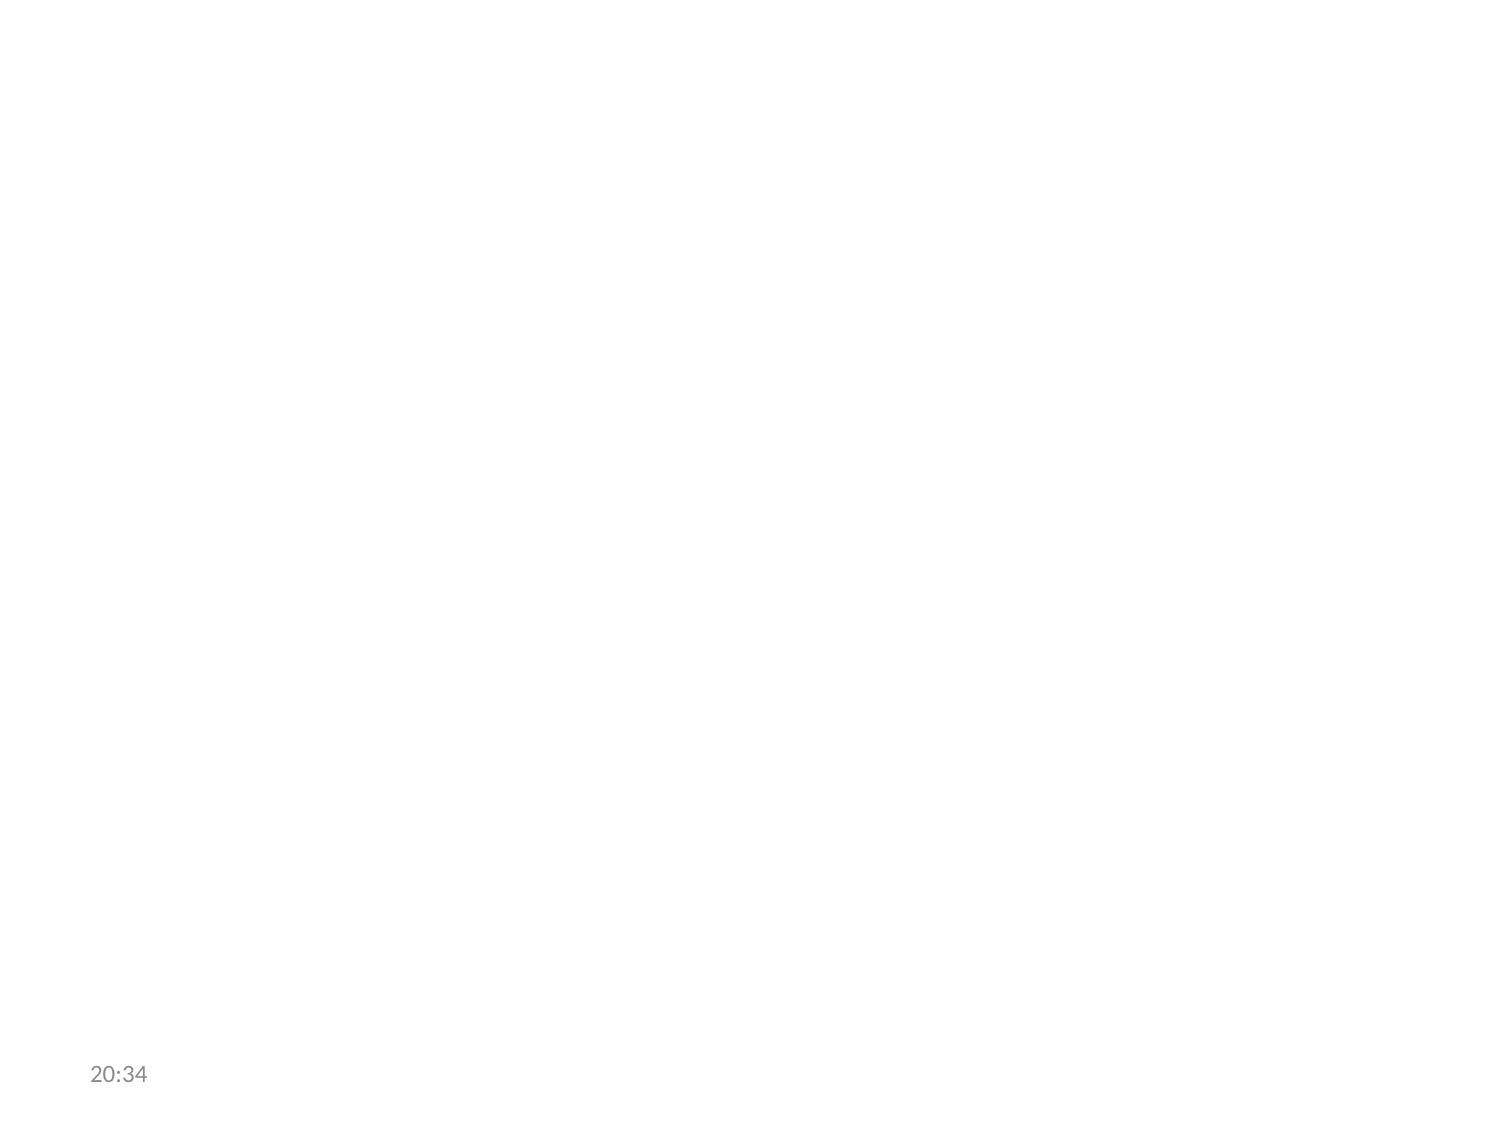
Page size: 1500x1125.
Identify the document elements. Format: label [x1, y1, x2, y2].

slide_number [75, 1042, 425, 1103]
